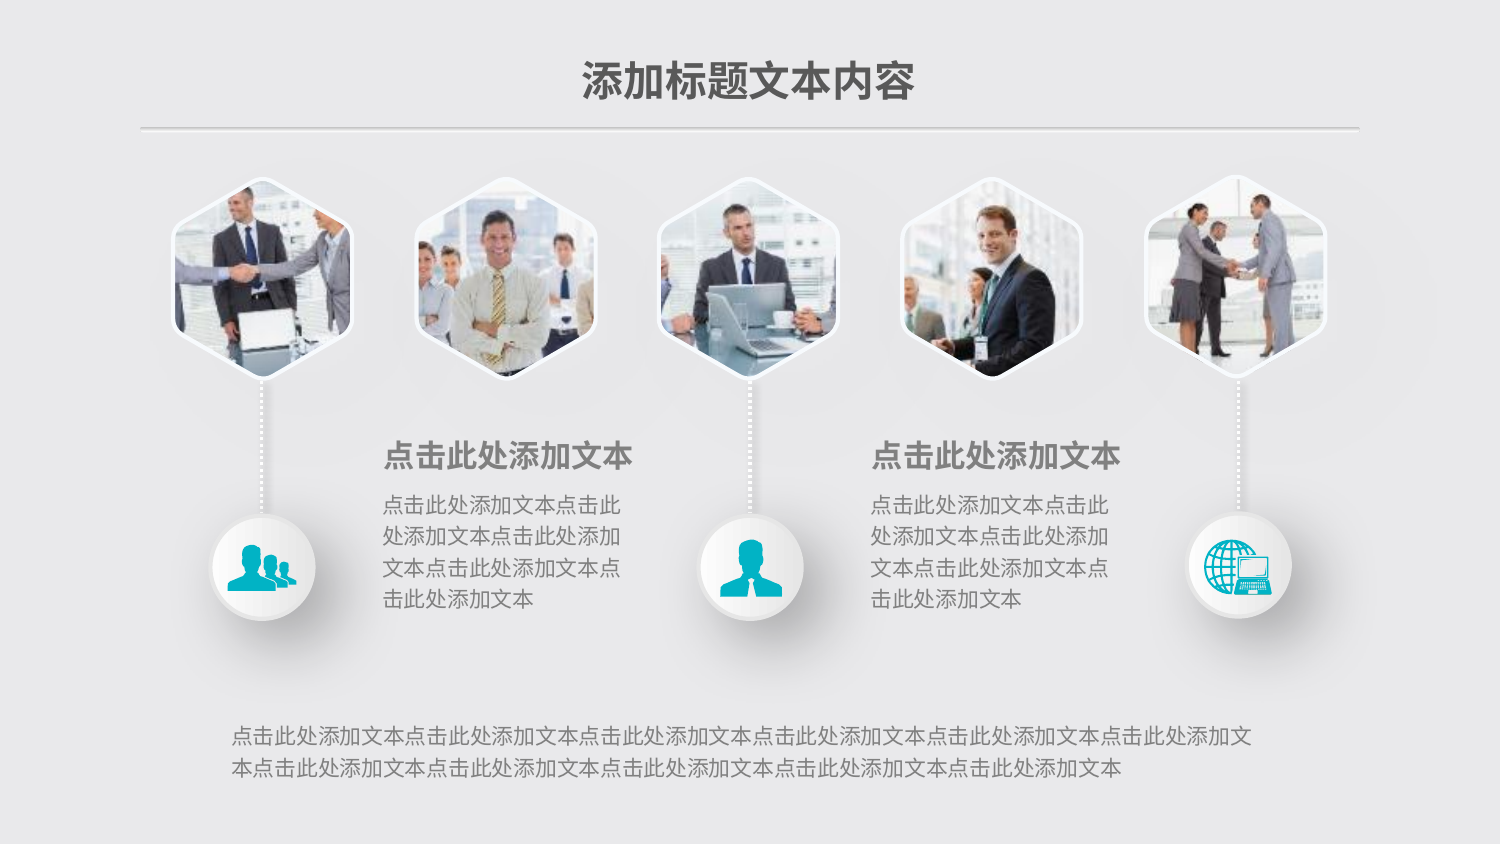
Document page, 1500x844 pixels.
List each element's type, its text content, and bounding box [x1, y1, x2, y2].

text_box 添加标题文本内容 [459, 49, 1038, 111]
text_box 点击此处添加文本 [857, 429, 1137, 482]
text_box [415, 179, 596, 379]
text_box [210, 515, 314, 619]
text_box 点击此处添加文本点击此处添加文本点击此处添加文本点击此处添加文本点击此处添加文本 [367, 478, 645, 620]
text_box [139, 125, 1361, 134]
text_box 点击此处添加文本点击此处添加文本点击此处添加文本点击此处添加文本点击此处添加文本 [855, 478, 1133, 620]
text_box 点击此处添加文本 [369, 429, 649, 482]
text_box 点击此处添加文本点击此处添加文本点击此处添加文本点击此处添加文本点击此处添加文本点击此处添加文本点击此处添加文本点击此处添加文本点击此处添加文本点击此处添加文本点击此处添加文本 [216, 710, 1284, 789]
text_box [658, 179, 839, 379]
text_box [902, 179, 1082, 379]
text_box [1186, 513, 1290, 617]
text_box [698, 515, 802, 619]
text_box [1146, 176, 1326, 379]
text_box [172, 179, 353, 379]
